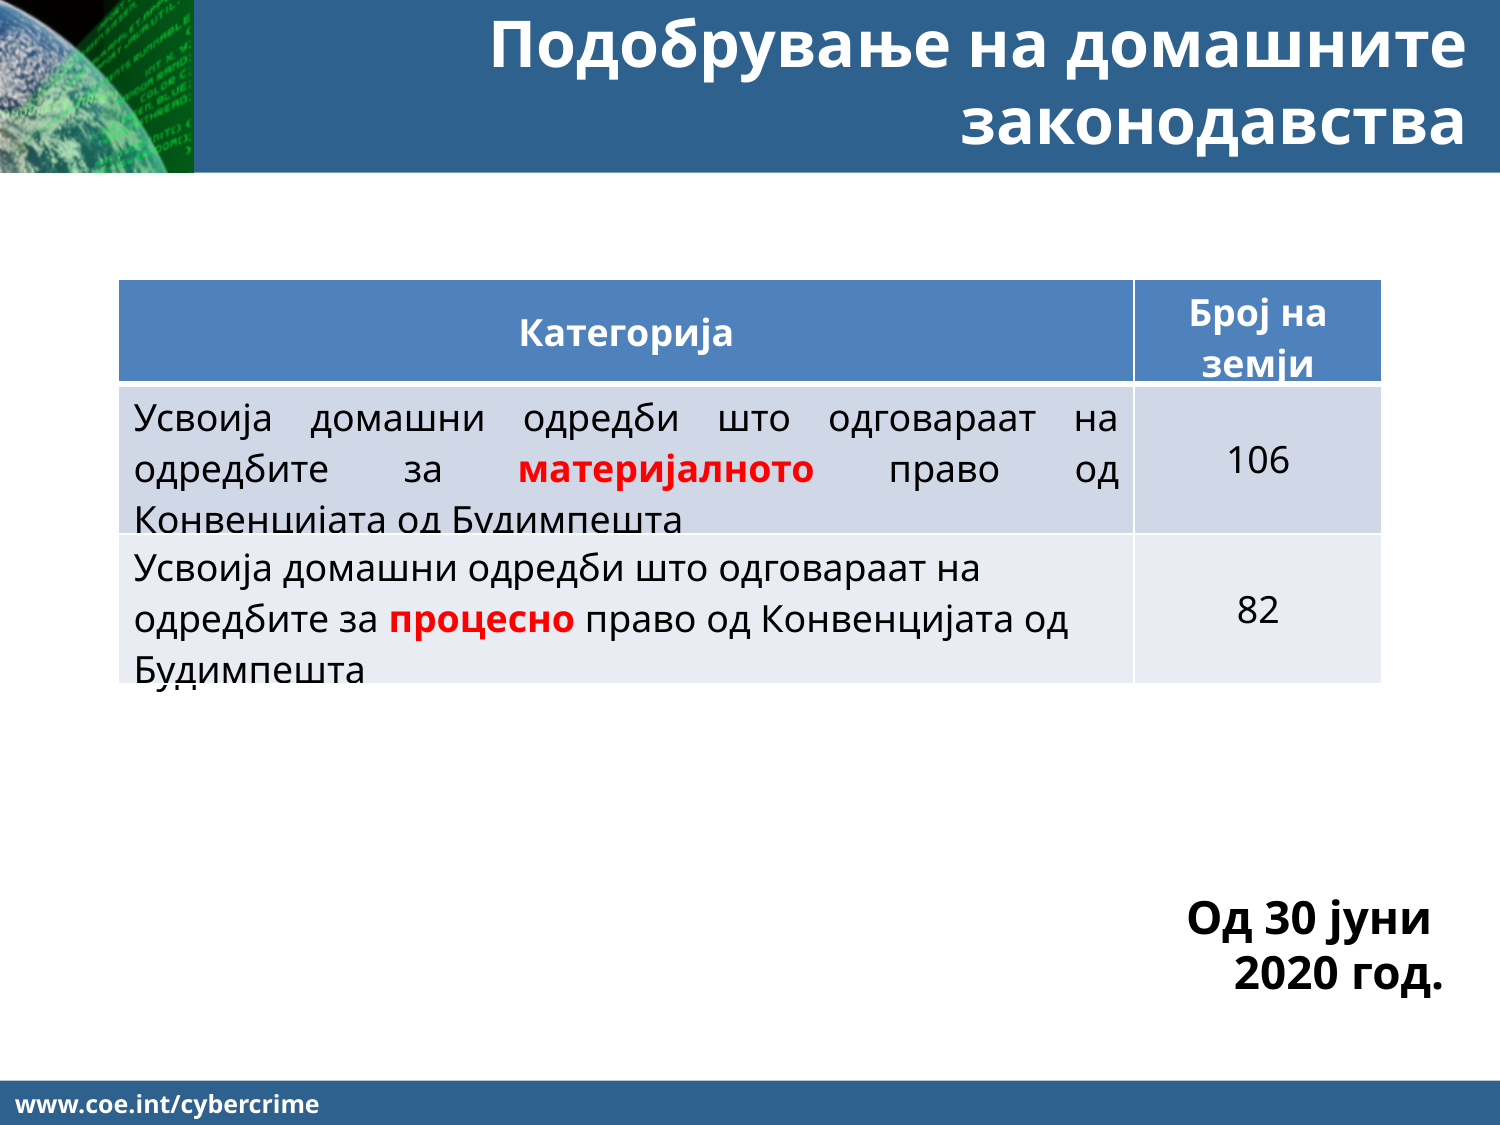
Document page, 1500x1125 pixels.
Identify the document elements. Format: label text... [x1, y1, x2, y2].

text_box Подобрување на домашните законодавства [206, 0, 1483, 166]
text_box Од 30 јуни 2020 год. [690, 881, 1459, 1007]
table_header Број на земји [1135, 280, 1381, 381]
table_cell Усвоија домашни одредби што одговараат на одредбите за материјалното право од Конвенцијата од Будимпешта [119, 387, 1133, 533]
table_cell 82 [1135, 535, 1381, 683]
picture [0, 0, 194, 173]
table_header Категорија [119, 280, 1133, 381]
text_box [197, 0, 1500, 175]
table_cell 106 [1135, 387, 1381, 533]
text_box www.coe.int/cybercrime [0, 1079, 1500, 1125]
table_cell Усвоија домашни одредби што одговараат на одредбите за процесно право од Конвенцијата од Будимпешта [119, 535, 1133, 683]
